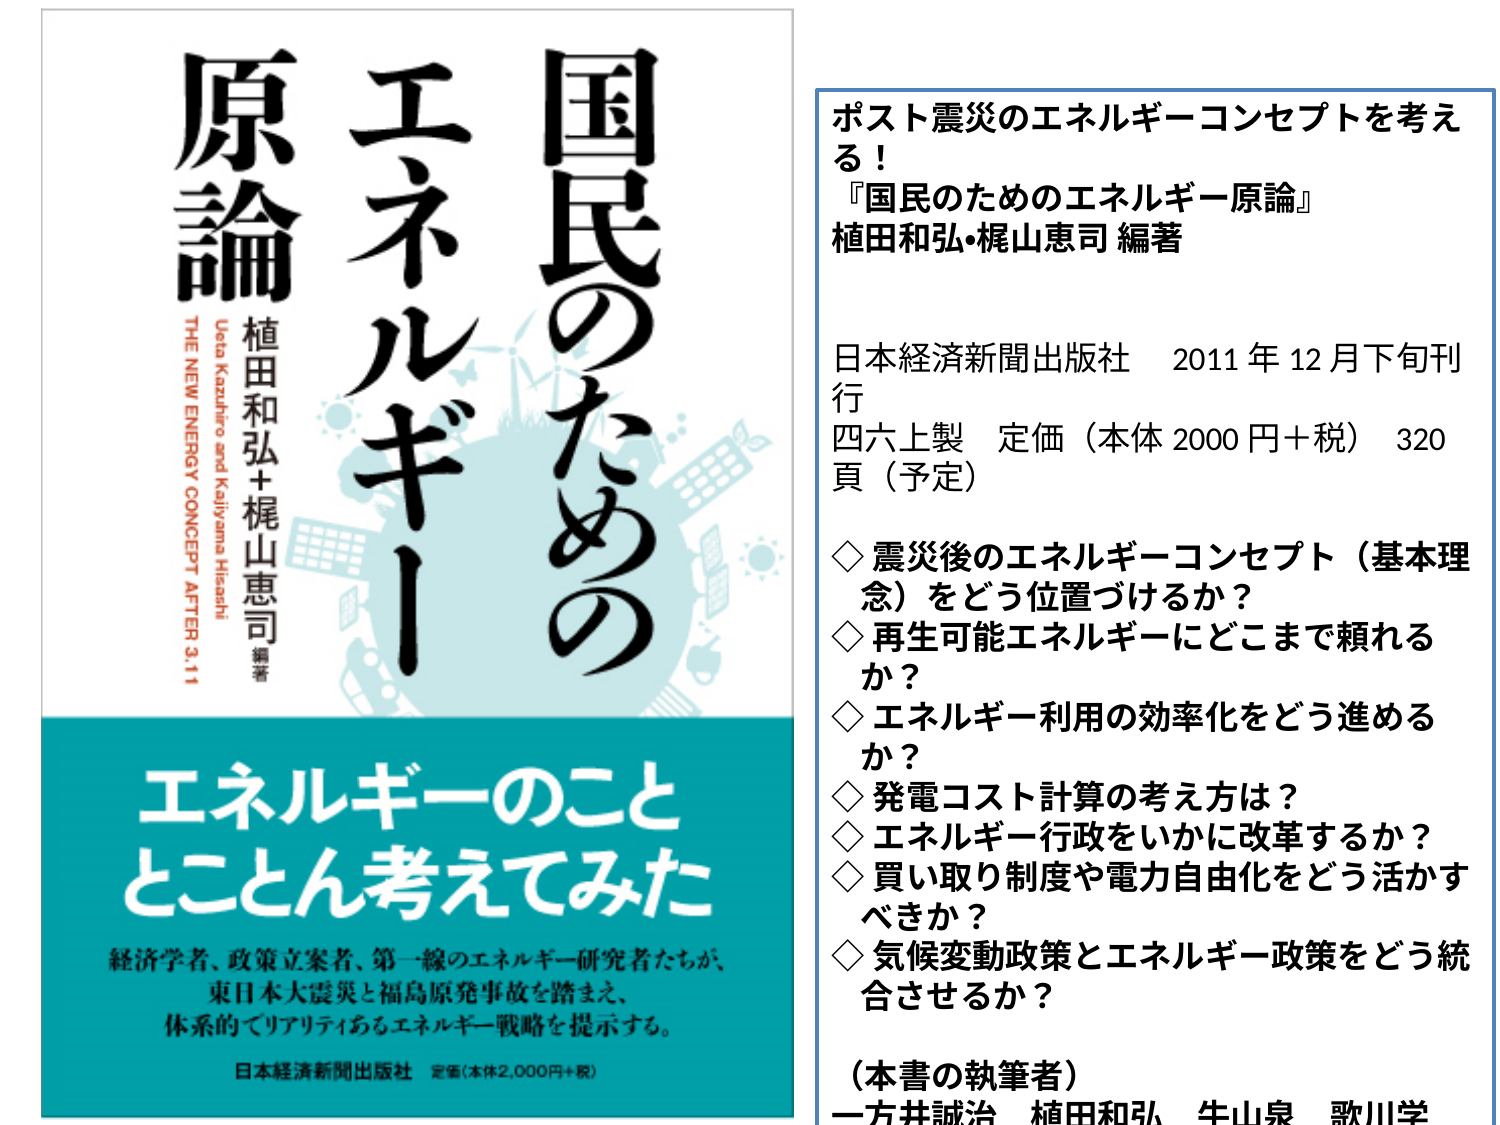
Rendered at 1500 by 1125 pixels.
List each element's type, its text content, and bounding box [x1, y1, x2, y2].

picture [41, 7, 794, 1123]
text_box ポスト震災のエネルギーコンセプトを考える！ 『国民のためのエネルギー原論』 植田和弘・梶山恵司 編著 日本経済新聞出版社 2011年12月下旬刊行 四六上製 定価（本体2000円＋税） 320頁（予定） ◇震災後のエネルギーコンセプト（基本理念）をどう位置づけるか？ ◇再生可能エネルギーにどこまで頼れるか？ ◇エネルギー利用の効率化をどう進めるか？ ◇発電コスト計算の考え方は？ ◇エネルギー行政をいかに改革するか？ ◇買い取り制度や電力自由化をどう活かすべきか？ ◇気候変動政策とエネルギー政策をどう統合させるか？ （本書の執筆者） 一方井誠治 植田和弘 牛山泉 歌川学 大島堅一 梶山恵司 木村啓二 櫻井啓一郎 高橋洋 竹濱朝美 田中信一郎 [816, 90, 1495, 1125]
